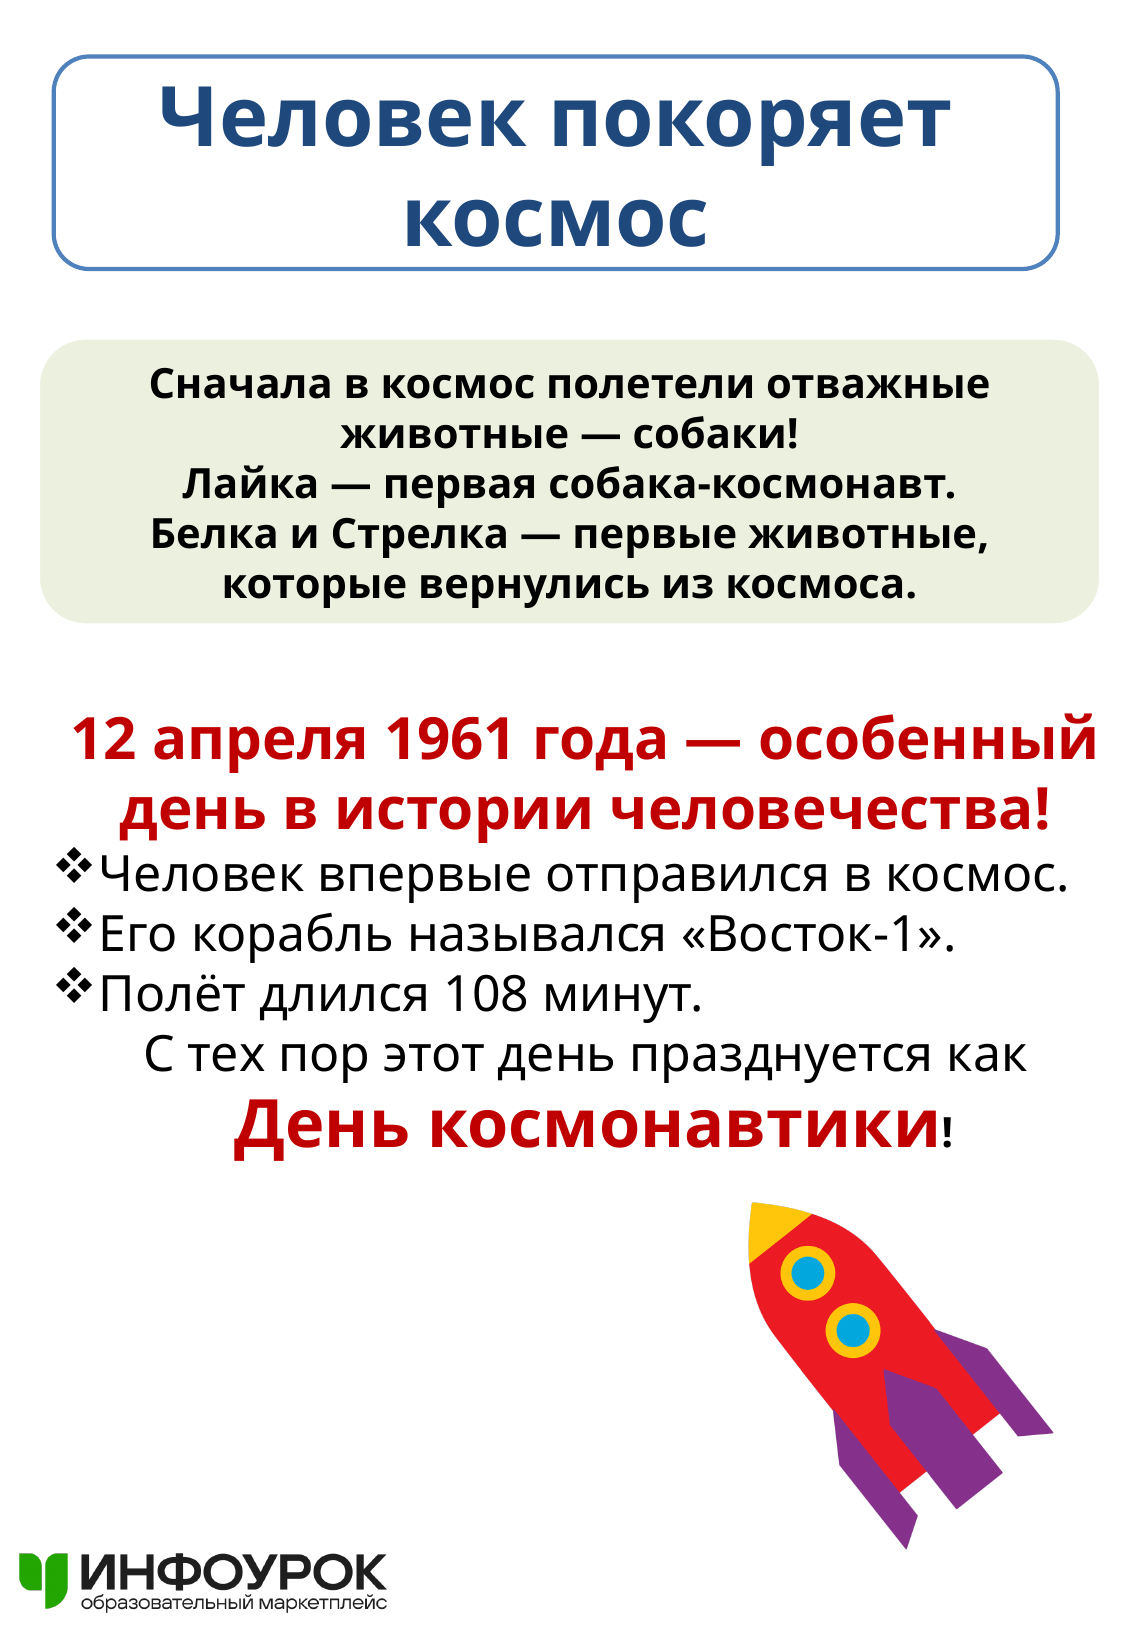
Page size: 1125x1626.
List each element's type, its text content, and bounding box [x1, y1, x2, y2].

text_box Сначала в космос полетели отважные животные — собаки! Лайка — первая собака-космонавт. Белка и Стрелка — первые животные, которые вернулись из космоса. [34, 334, 1105, 629]
picture [674, 1140, 1057, 1553]
text_box 12 апреля 1961 года — особенный день в истории человечества! Человек впервые отправился в космос. Его корабль назывался «Восток-1». Полёт длился 108 минут. С тех пор этот день празднуется как День космонавтики! [37, 693, 1125, 1169]
picture [18, 1553, 388, 1613]
text_box Человек покоряет космос [51, 54, 1060, 272]
